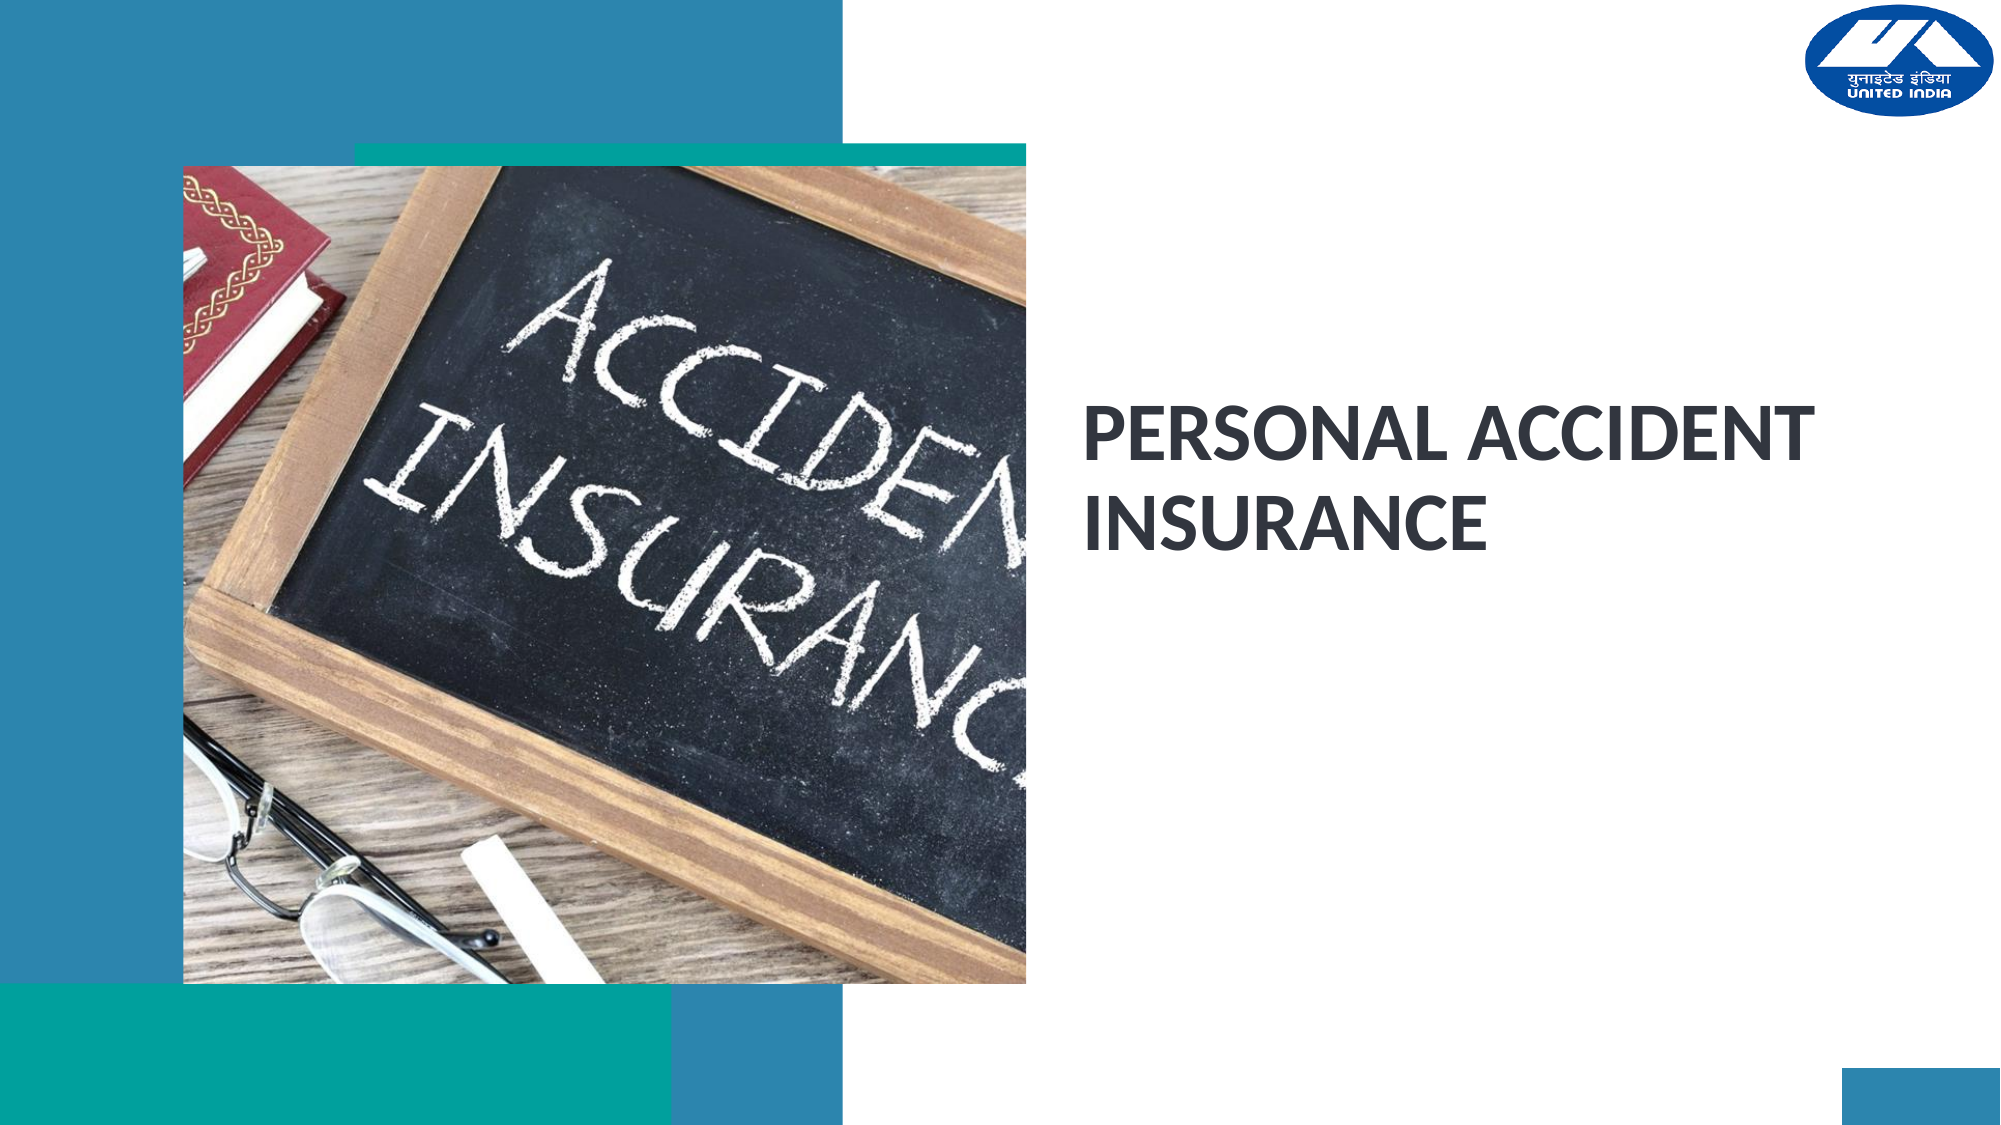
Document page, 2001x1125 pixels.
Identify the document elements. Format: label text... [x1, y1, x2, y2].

picture [183, 166, 1027, 984]
picture [1798, 0, 2000, 120]
title PERSONAL ACCIDENT INSURANCE [1067, 321, 1968, 577]
